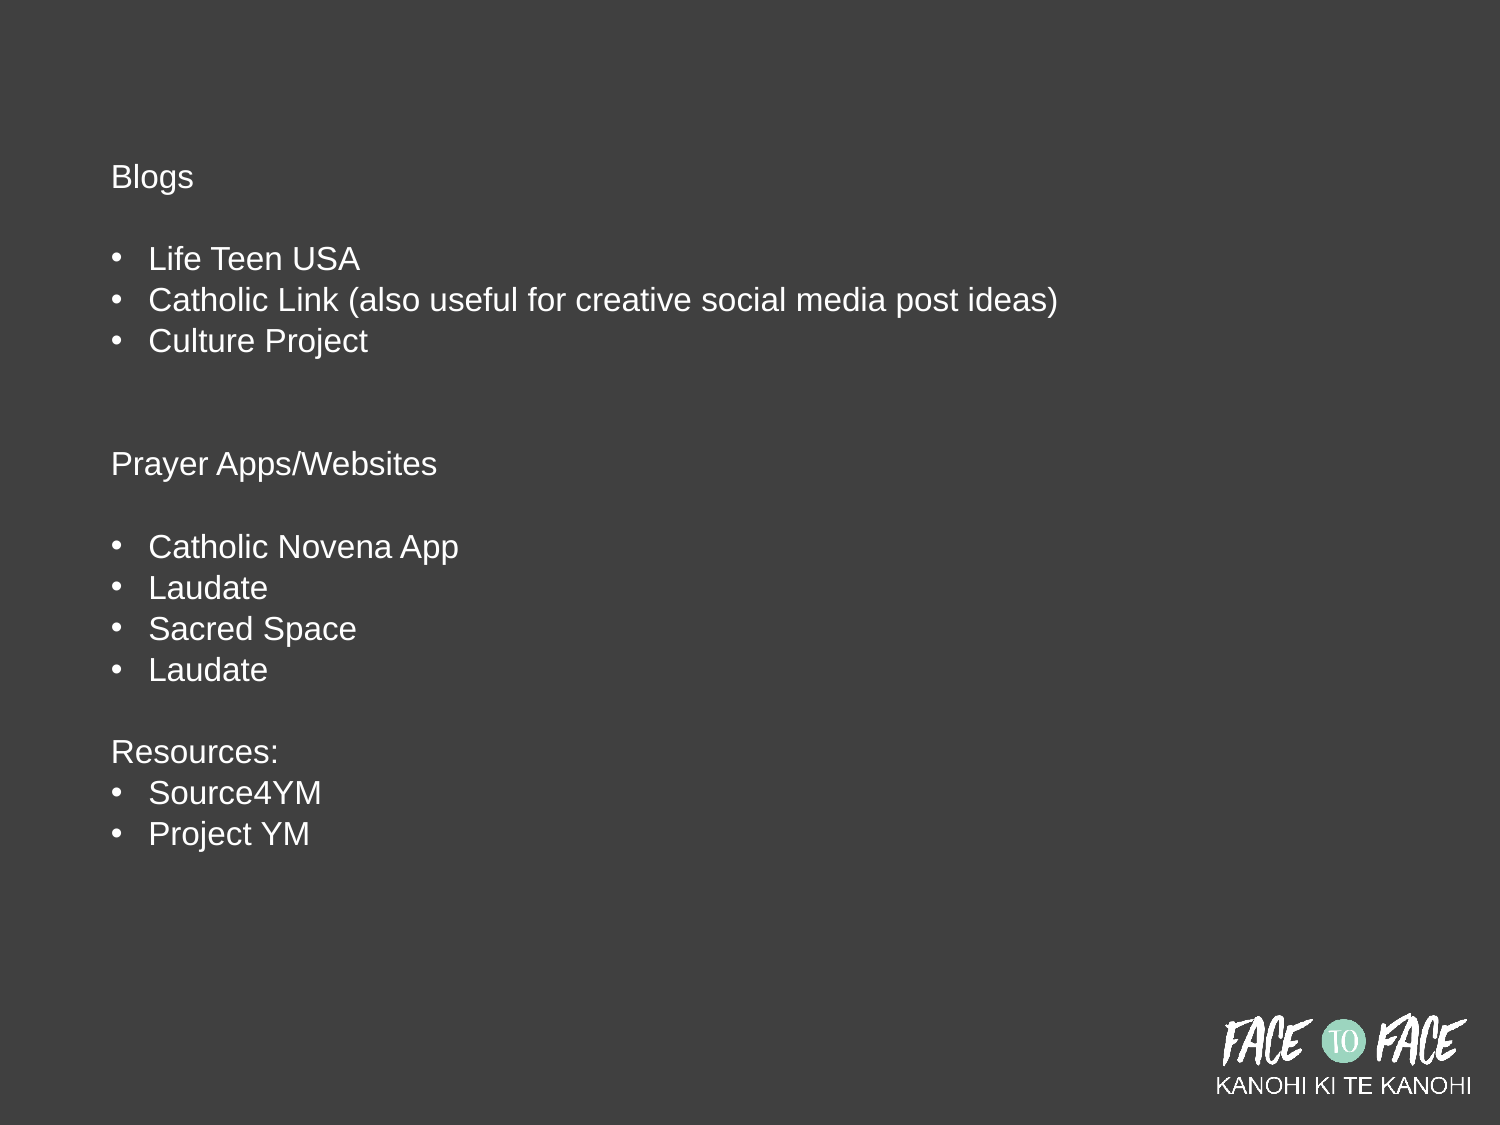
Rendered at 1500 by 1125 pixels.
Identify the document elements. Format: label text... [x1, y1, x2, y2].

list Blogs Life Teen USA Catholic Link (also useful for creative social media post ideas) Culture Project Prayer Apps/Websites Catholic Novena App Laudate Sacred Space Laudate Resources: Source4YM Project YM [95, 152, 1390, 866]
picture [1215, 1013, 1472, 1101]
